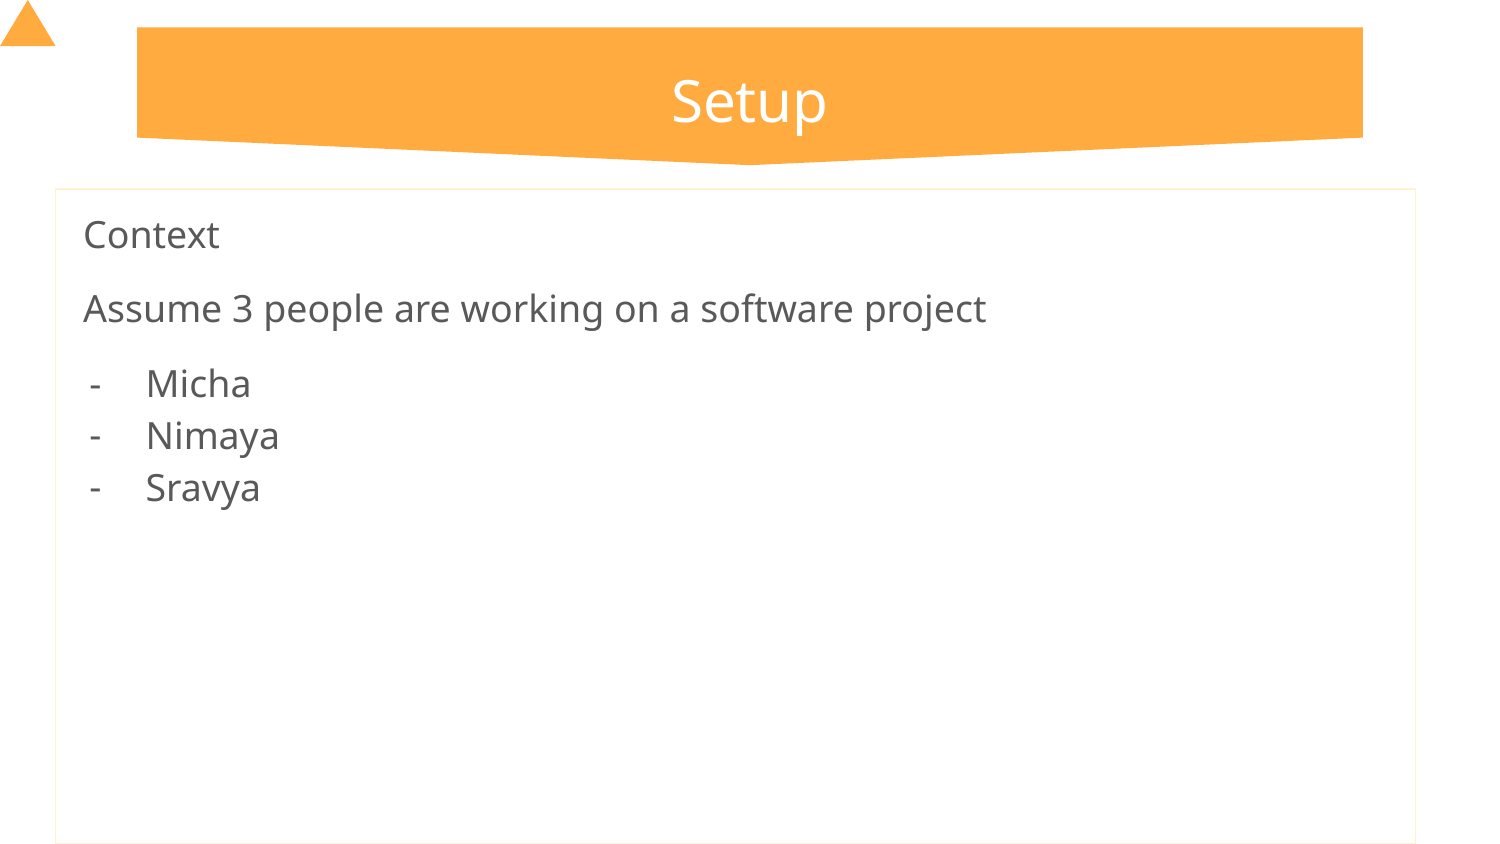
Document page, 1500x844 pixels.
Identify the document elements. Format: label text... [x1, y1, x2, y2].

list Context Assume 3 people are working on a software project Micha Nimaya Sravya [55, 189, 1416, 844]
text_box [279, 144, 1221, 166]
title Setup [51, 49, 1449, 144]
text_box [0, 0, 56, 47]
text_box [137, 27, 1363, 49]
